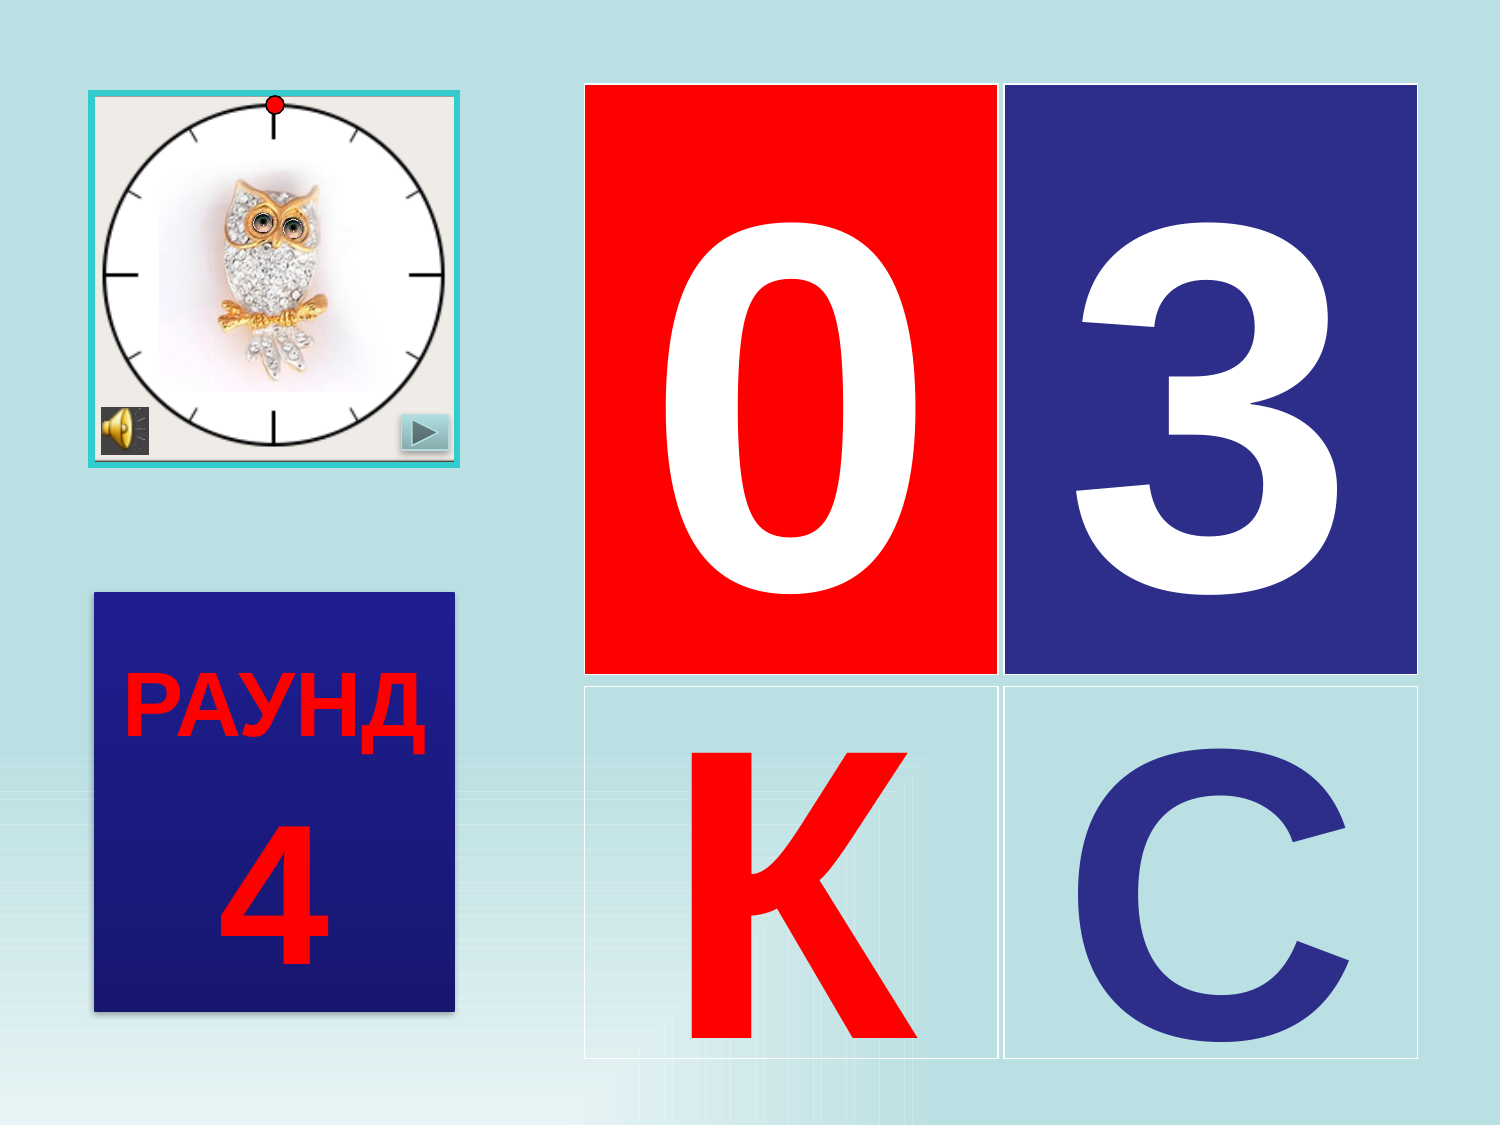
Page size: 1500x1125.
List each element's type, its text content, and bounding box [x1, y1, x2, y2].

text_box РАУНД 4 [94, 592, 455, 1012]
picture [95, 96, 454, 462]
text_box С [1004, 686, 1418, 1059]
text_box 0 [584, 84, 999, 675]
text_box 3 [1004, 84, 1418, 675]
text_box К [584, 686, 998, 1059]
